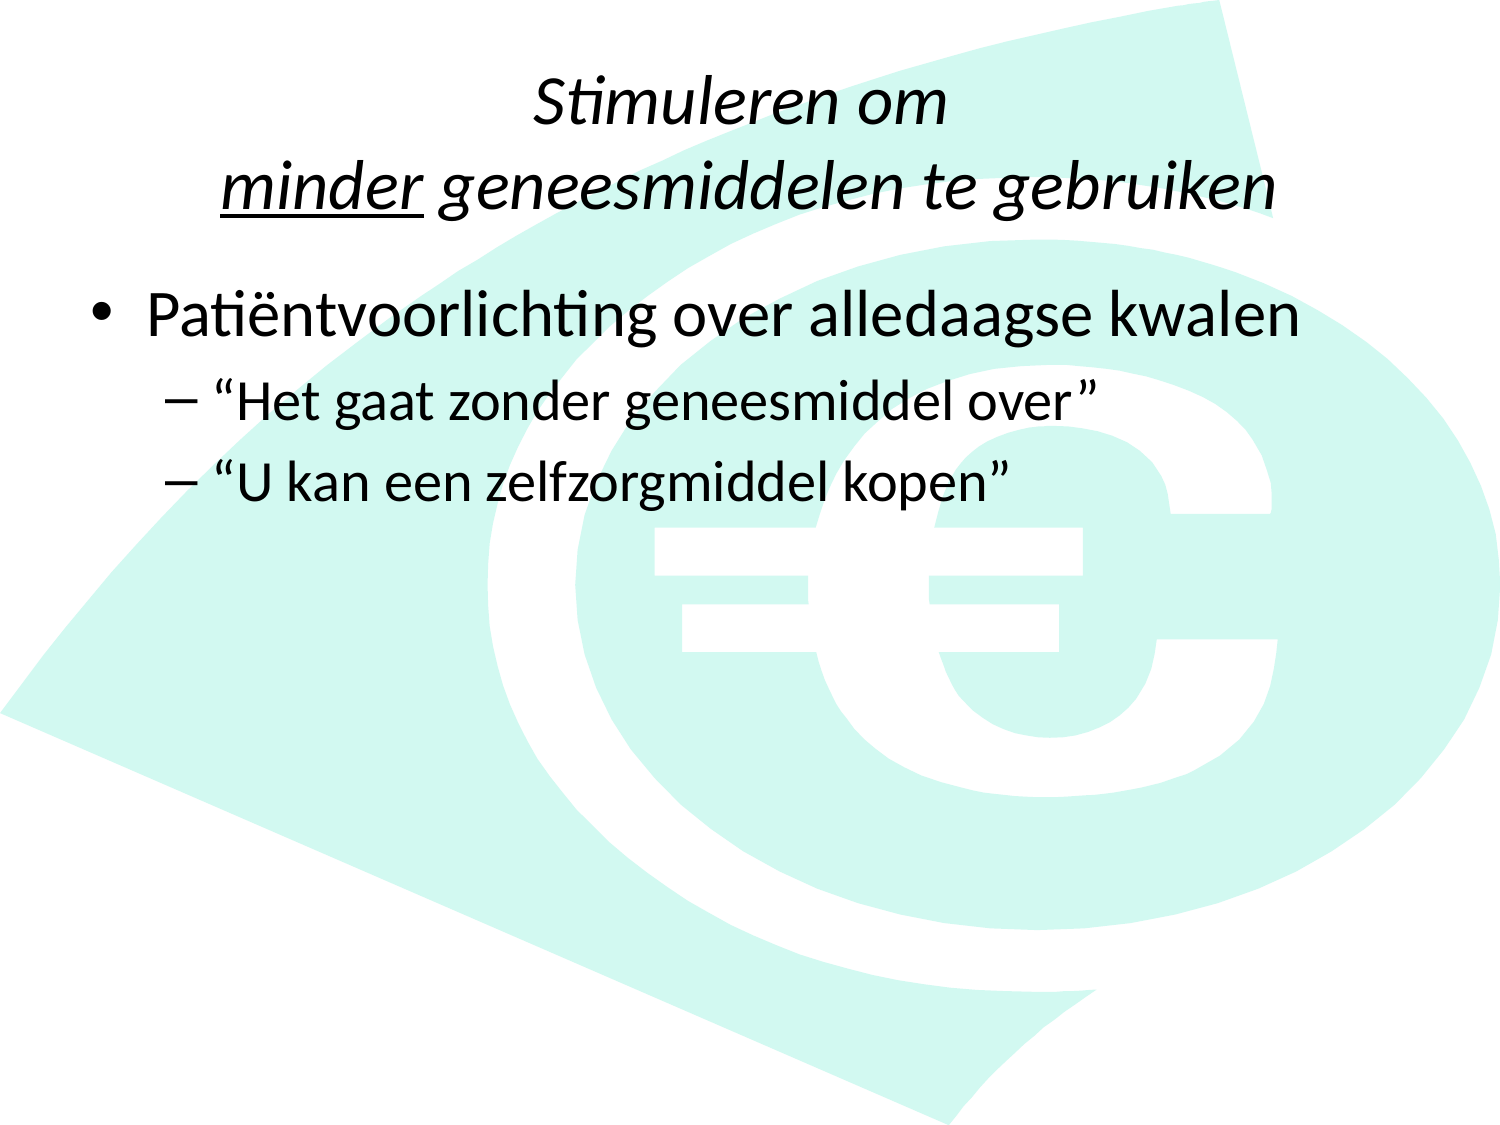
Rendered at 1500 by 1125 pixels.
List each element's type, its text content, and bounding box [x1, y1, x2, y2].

title Stimuleren om minder geneesmiddelen te gebruiken [75, 45, 1425, 233]
list Patiëntvoorlichting over alledaagse kwalen “Het gaat zonder geneesmiddel over” “U kan een zelfzorgmiddel kopen” [75, 262, 1425, 1005]
